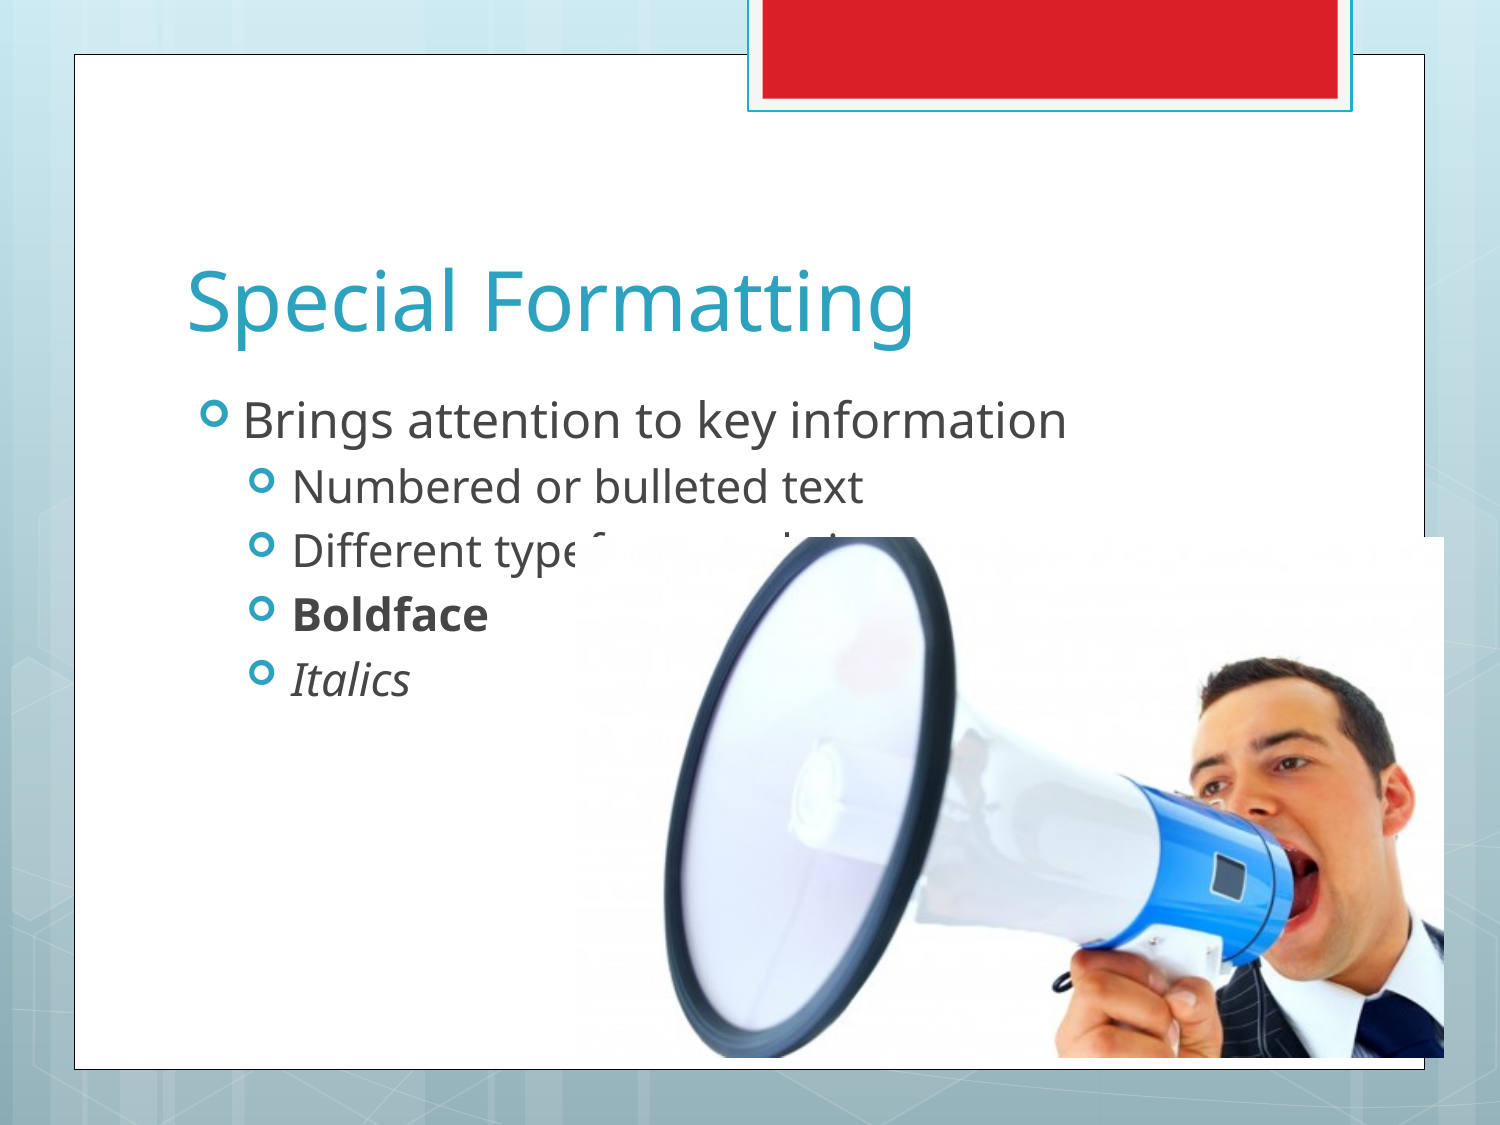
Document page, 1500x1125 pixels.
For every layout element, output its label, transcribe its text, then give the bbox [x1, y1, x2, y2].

title Special Formatting [171, 168, 1324, 357]
list Brings attention to key information Numbered or bulleted text Different typefaces and sizes Boldface Italics [171, 381, 1283, 957]
picture [574, 537, 1444, 1059]
